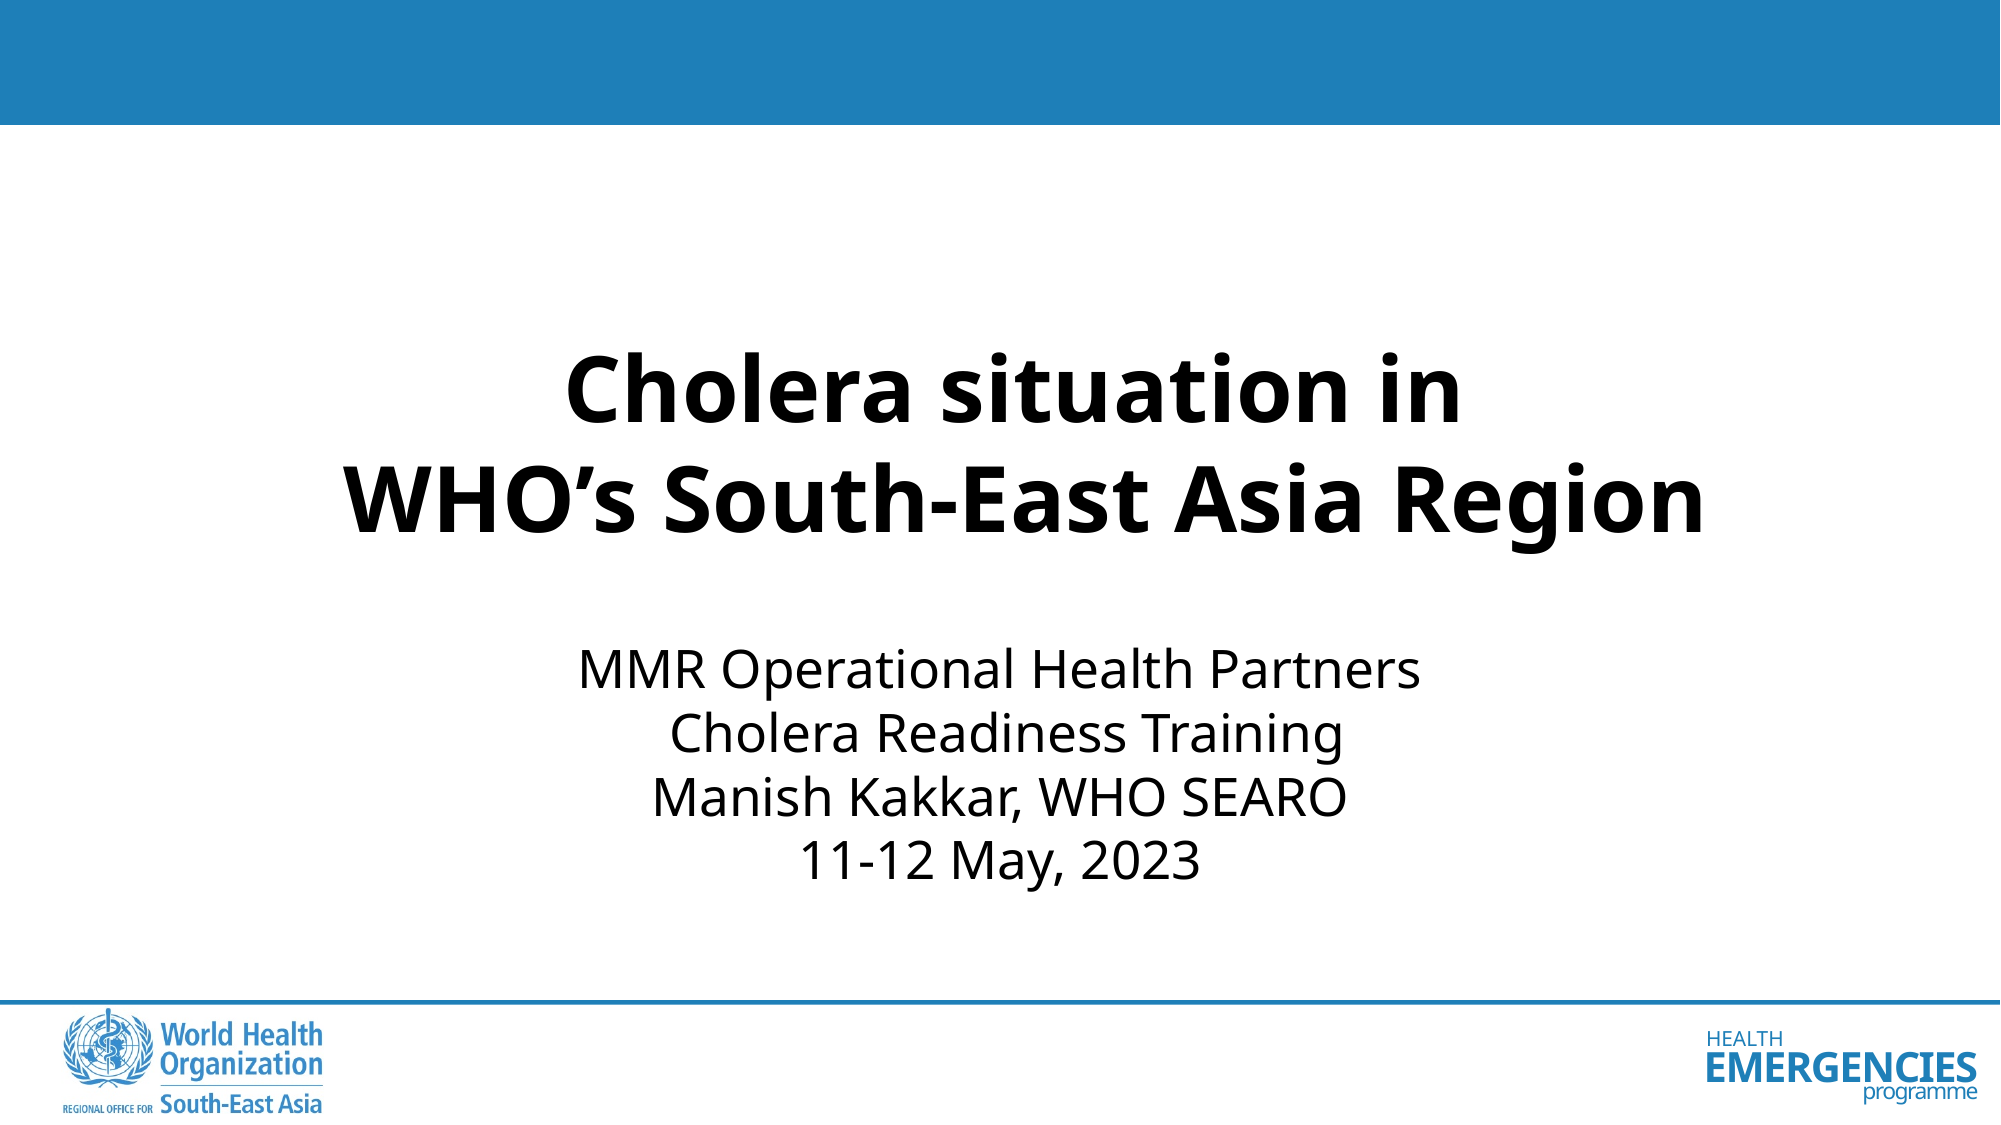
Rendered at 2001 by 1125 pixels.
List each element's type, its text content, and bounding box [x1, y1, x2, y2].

picture [61, 1006, 324, 1114]
title Cholera situation in WHO’s South-East Asia Region [126, 323, 1927, 576]
subtitle MMR Operational Health Partners Cholera Readiness Training Manish Kakkar, WHO SEARO 11-12 May, 2023 [249, 628, 1750, 901]
